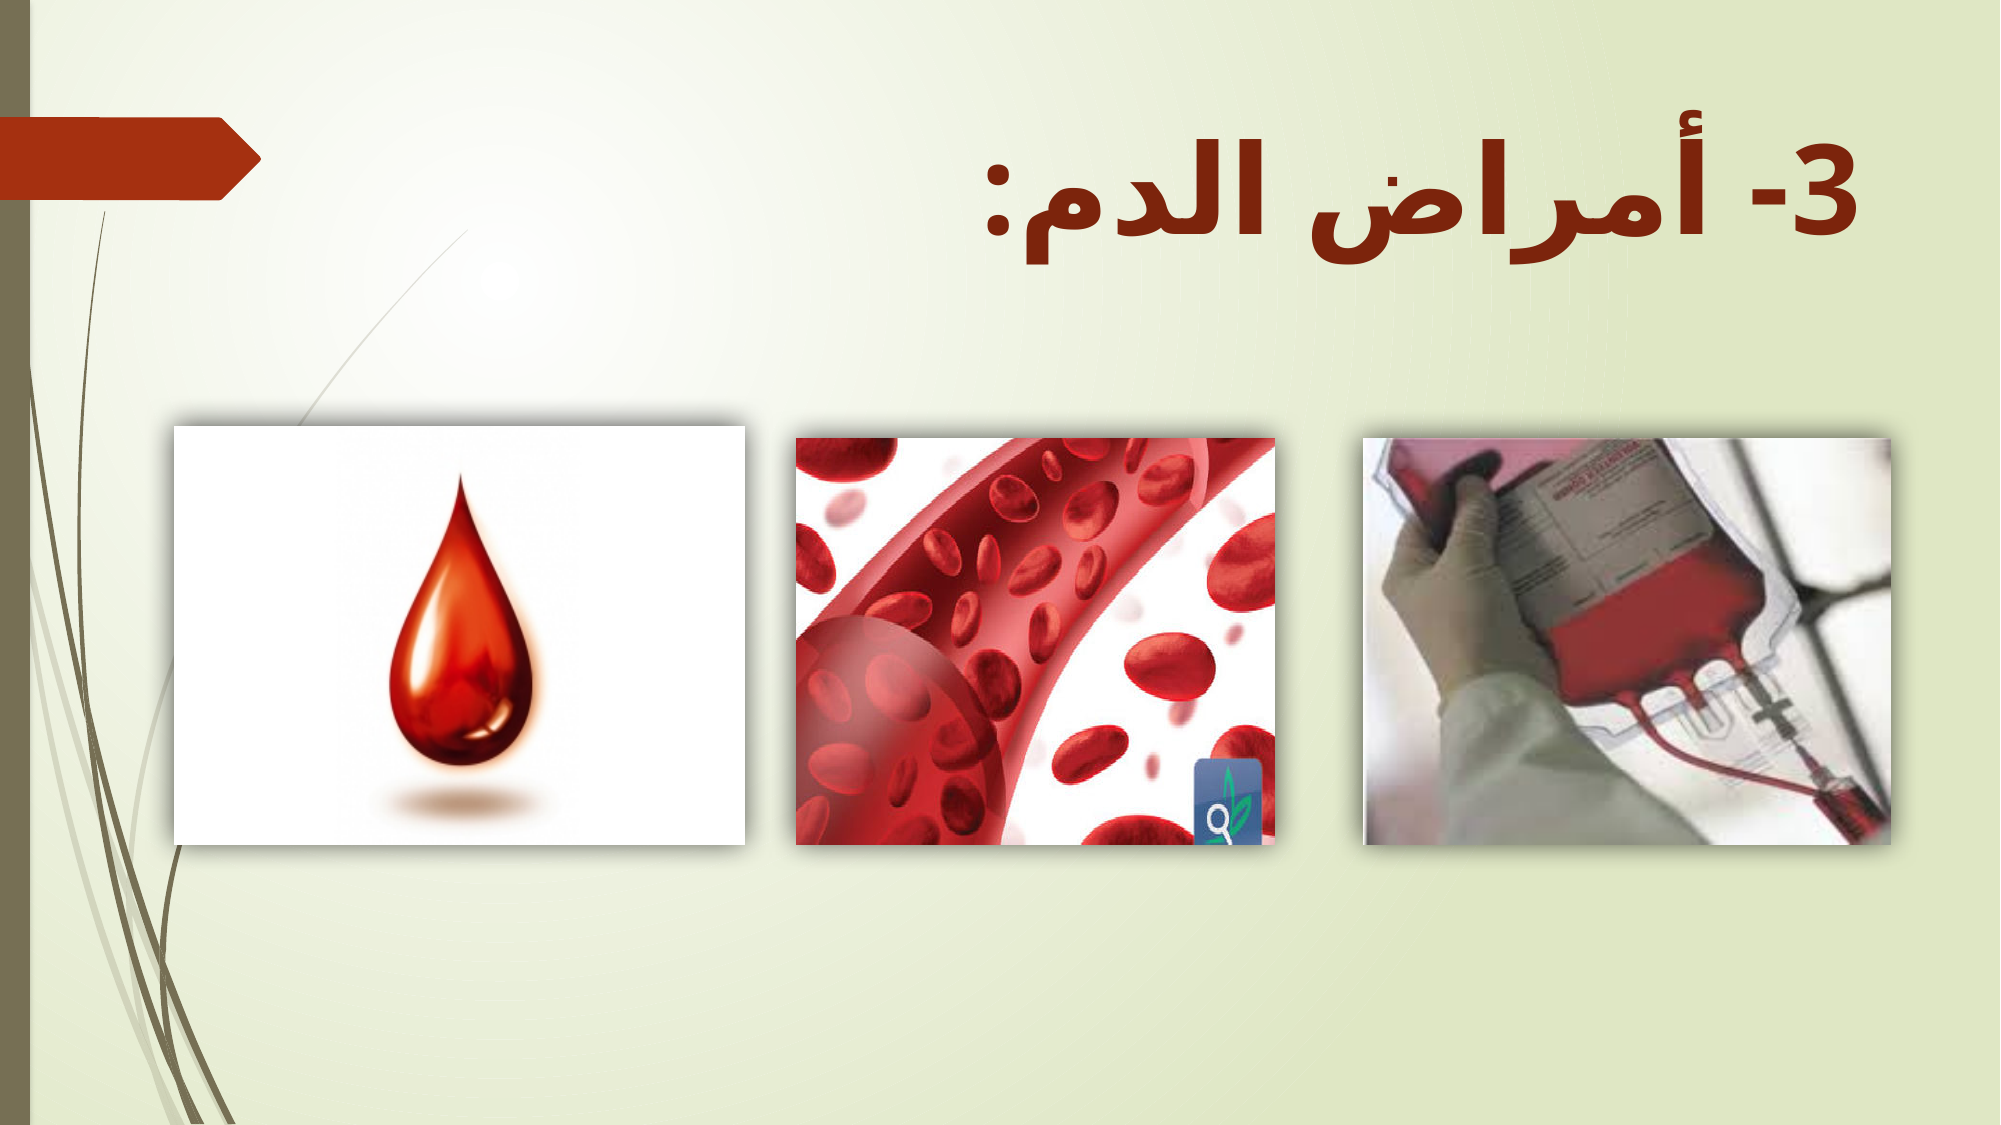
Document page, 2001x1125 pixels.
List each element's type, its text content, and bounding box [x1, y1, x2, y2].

picture [174, 425, 745, 845]
title 3- أمراض الدم: [414, 102, 1877, 313]
picture [795, 438, 1276, 845]
picture [1362, 438, 1892, 845]
